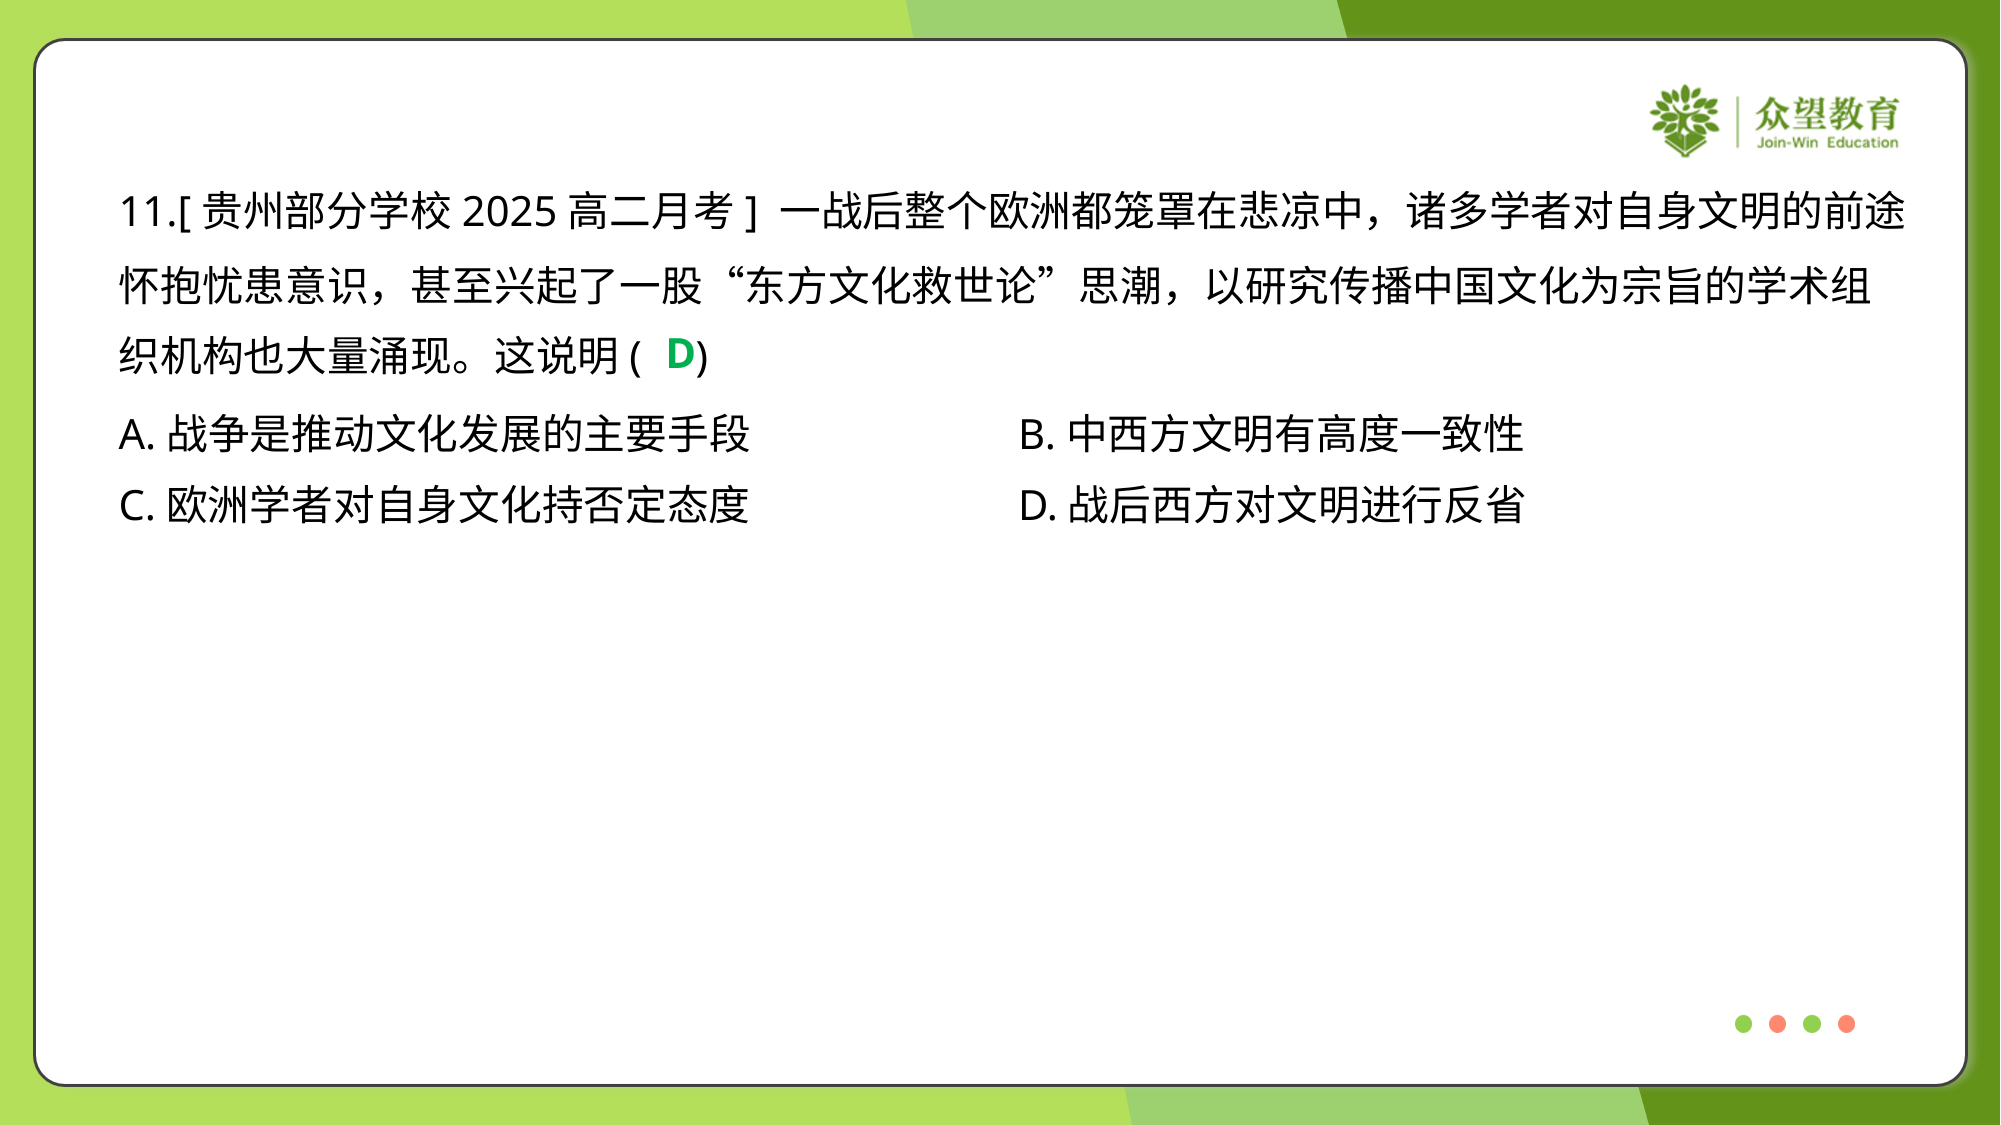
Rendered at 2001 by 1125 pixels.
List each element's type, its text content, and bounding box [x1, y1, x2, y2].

picture [0, 0, 2000, 1125]
text_box D [649, 306, 713, 371]
text_box A.战争是推动文化发展的主要手段 B.中西方文明有高度一致性 C.欧洲学者对自身文化持否定态度 D.战后西方对文明进行反省 [118, 382, 1883, 522]
text_box 11.[贵州部分学校2025高二月考] 一战后整个欧洲都笼罩在悲凉中，诸多学者对自身文明的前途 怀抱忧患意识，甚至兴起了一股“东方文化救世论”思潮，以研究传播中国文化为宗旨的学术组 织机构也大量涌现。这说明( ) [118, 159, 1883, 373]
